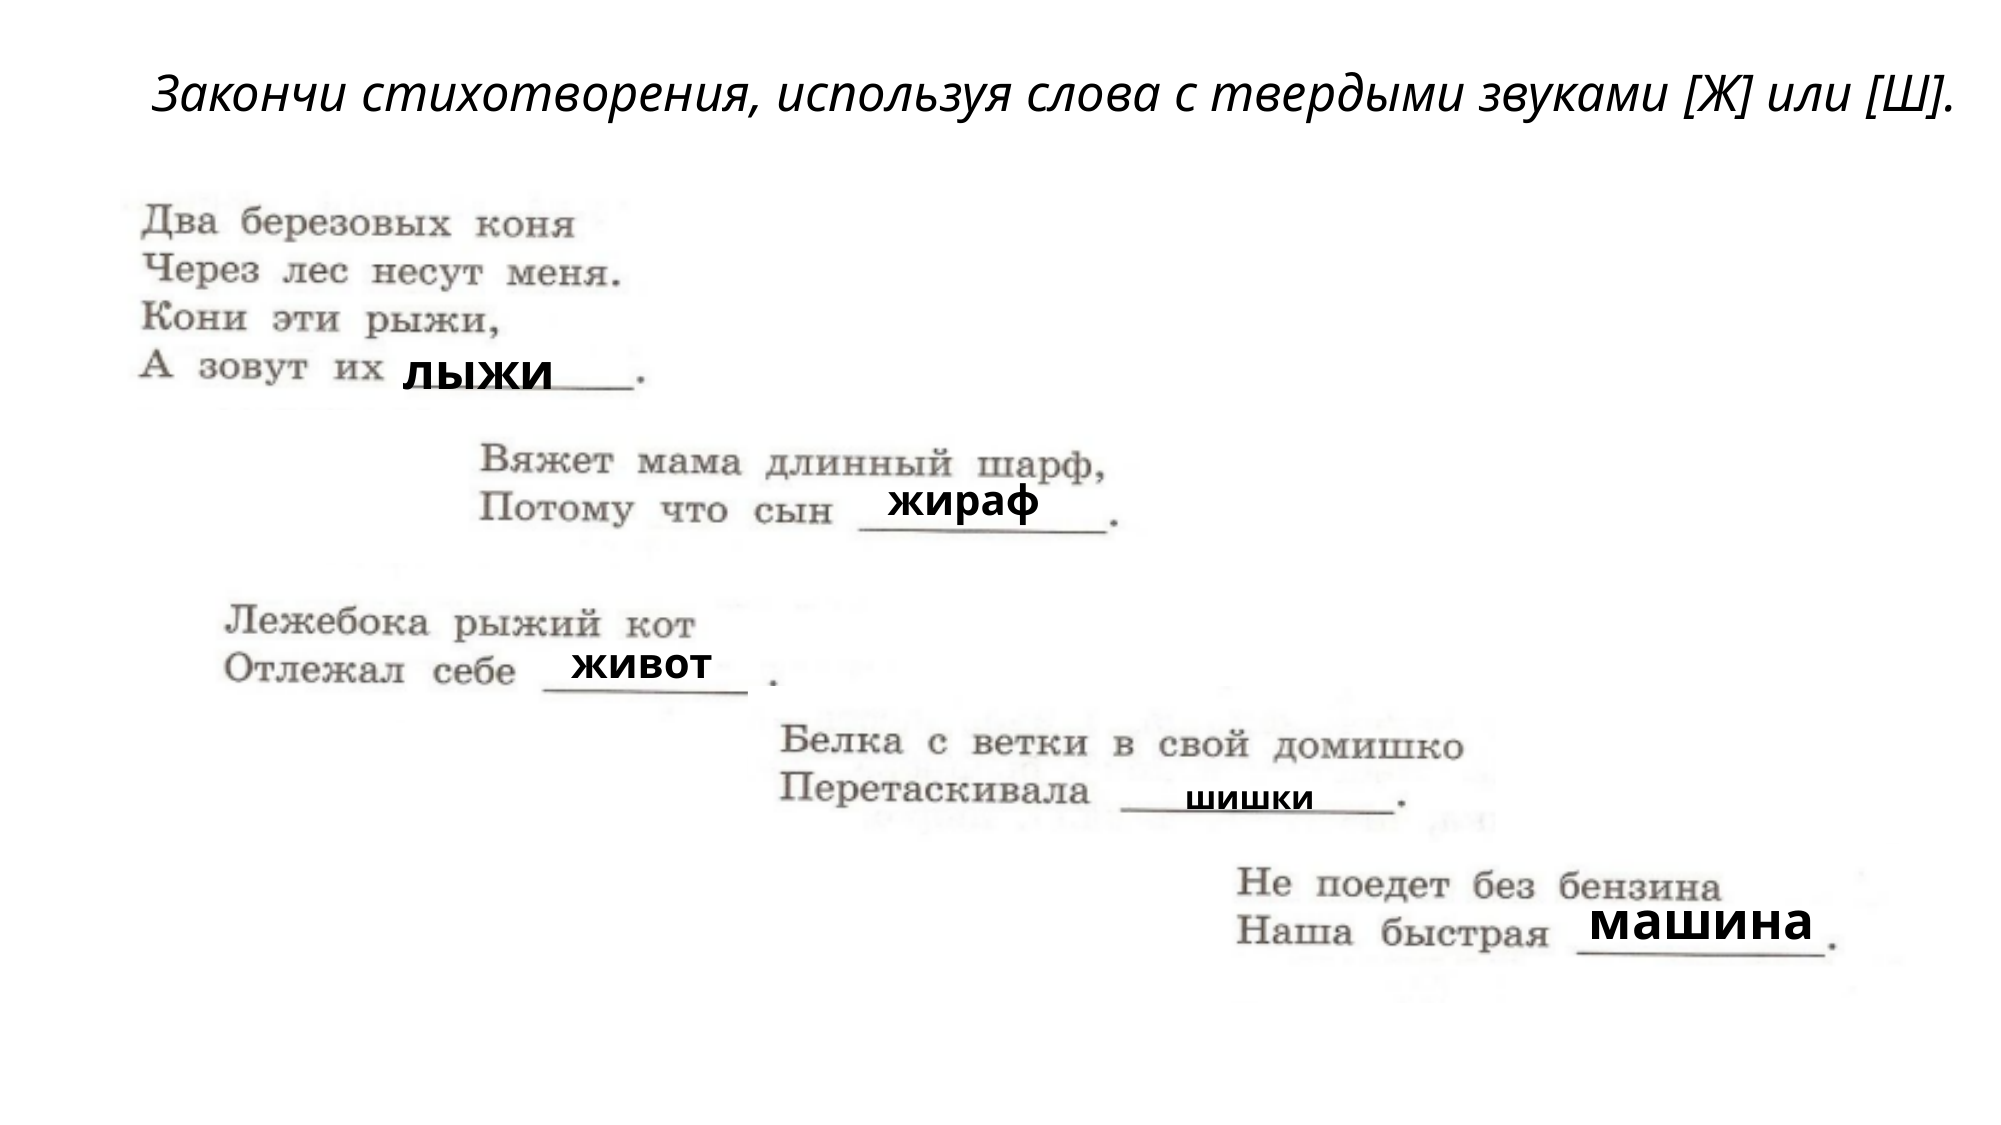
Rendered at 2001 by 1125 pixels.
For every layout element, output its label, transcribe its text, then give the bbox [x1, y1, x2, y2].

picture [120, 177, 657, 410]
picture [212, 422, 1913, 1003]
title Закончи стихотворения, используя слова с твердыми звуками [Ж] или [Ш]. [137, 59, 1975, 131]
